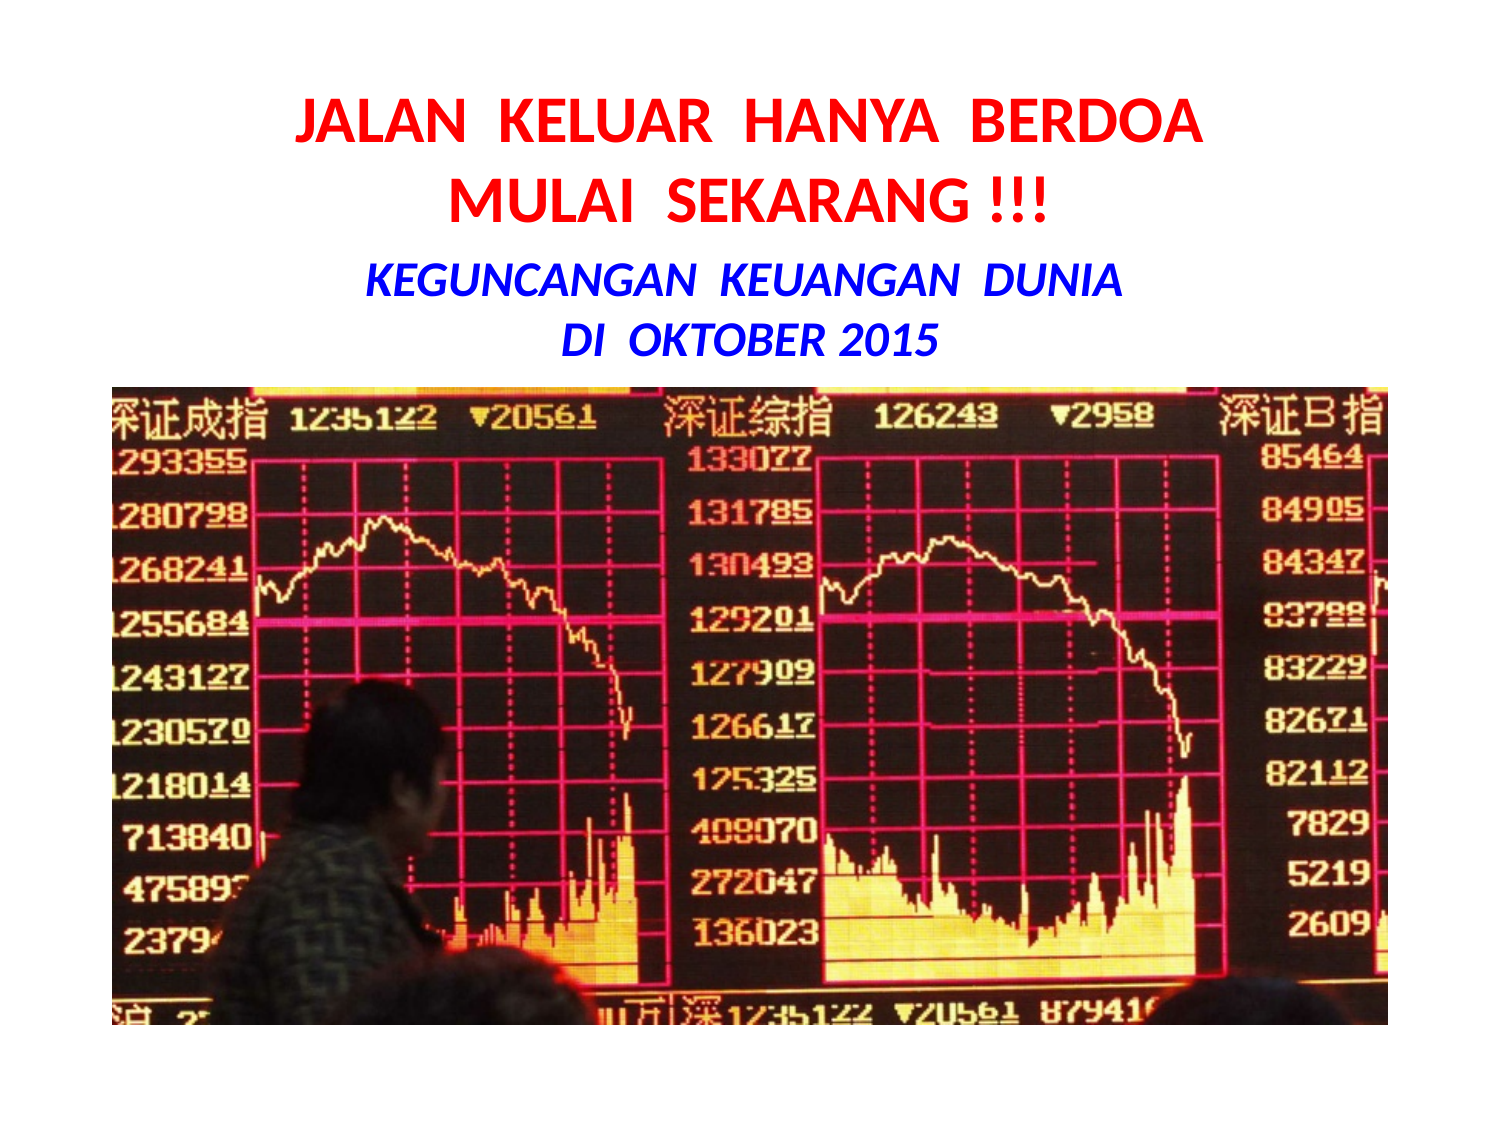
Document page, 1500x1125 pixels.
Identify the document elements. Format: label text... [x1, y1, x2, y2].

picture [112, 387, 1388, 1026]
text_box JALAN KELUAR HANYA BERDOA MULAI SEKARANG !!! [74, 62, 1425, 250]
text_box KEGUNCANGAN KEUANGAN DUNIA DI OKTOBER 2015 [74, 250, 1425, 400]
